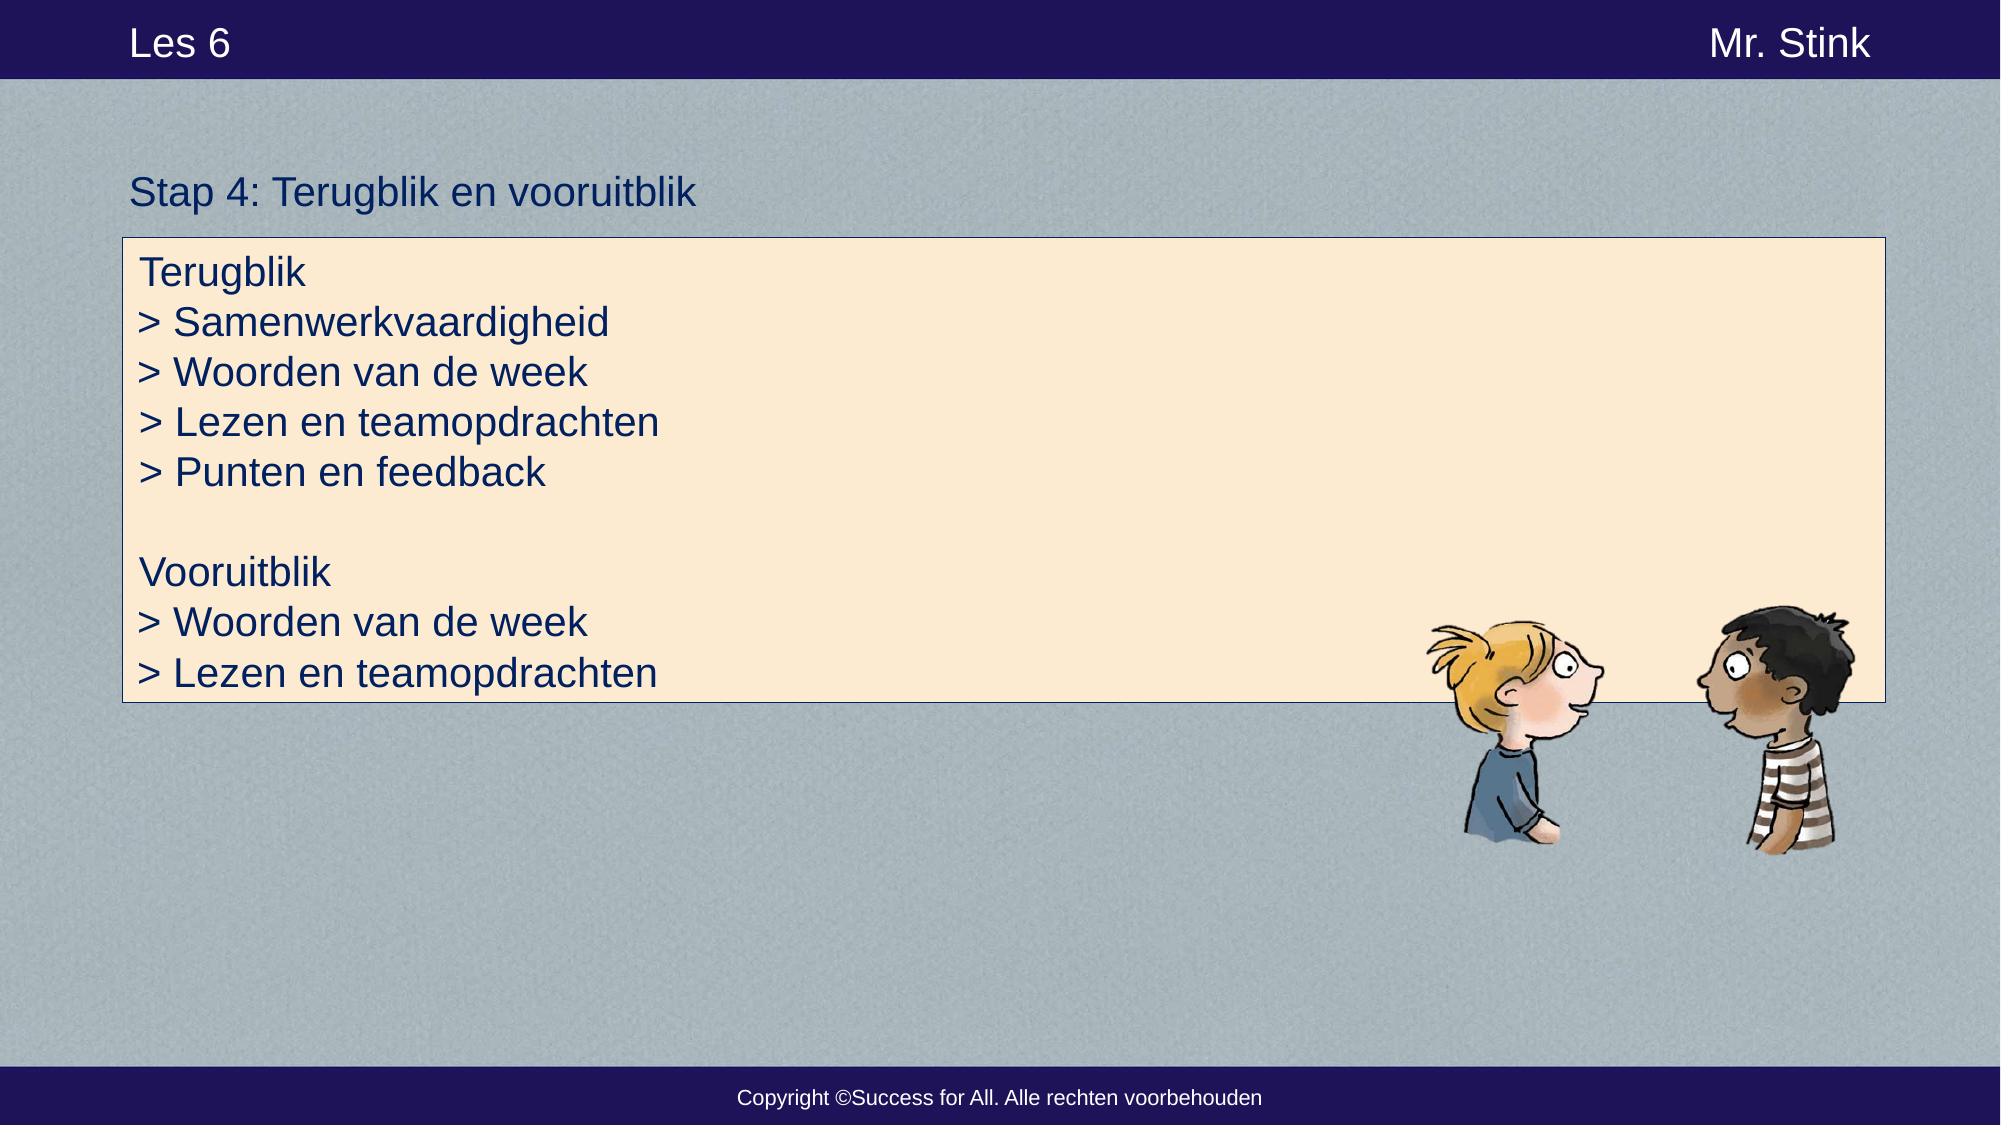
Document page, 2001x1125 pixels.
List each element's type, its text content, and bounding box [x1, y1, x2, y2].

text_box Mr. Stink [999, 8, 1886, 73]
text_box Copyright ©Success for All. Alle rechten voorbehouden [0, 1076, 2000, 1125]
text_box Stap 4: Terugblik en vooruitblik [114, 157, 907, 223]
text_box Terugblik > Samenwerkvaardigheid > Woorden van de week > Lezen en teamopdrachten > Punten en feedback Vooruitblik > Woorden van de week > Lezen en teamopdrachten [122, 237, 1886, 703]
picture [0, 0, 2001, 1125]
text_box Les 6 [114, 8, 354, 73]
